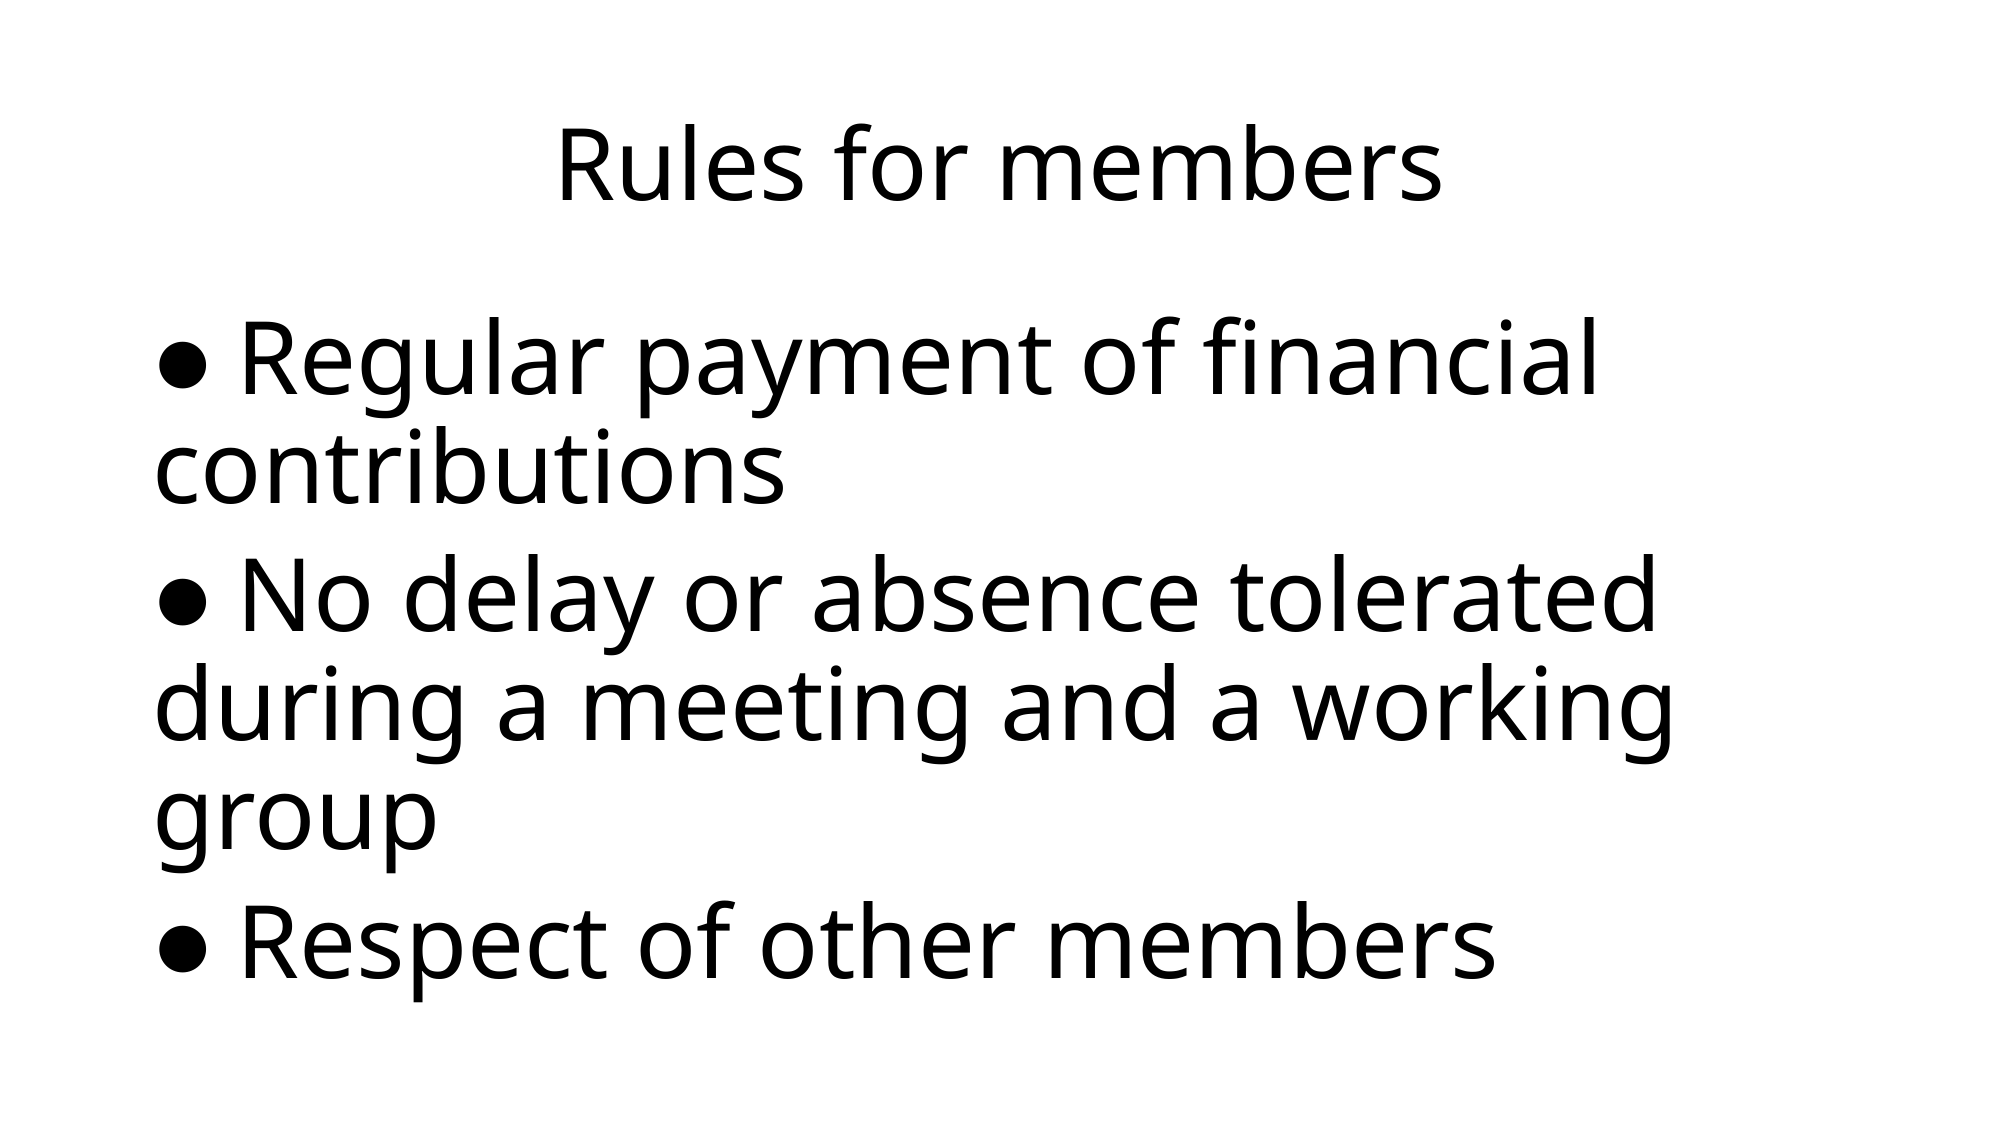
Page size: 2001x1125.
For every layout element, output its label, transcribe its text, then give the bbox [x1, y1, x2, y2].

list ● Regular payment of financial contributions ● No delay or absence tolerated during a meeting and a working group ● Respect of other members [137, 299, 1863, 1014]
title Rules for members [137, 59, 1863, 278]
